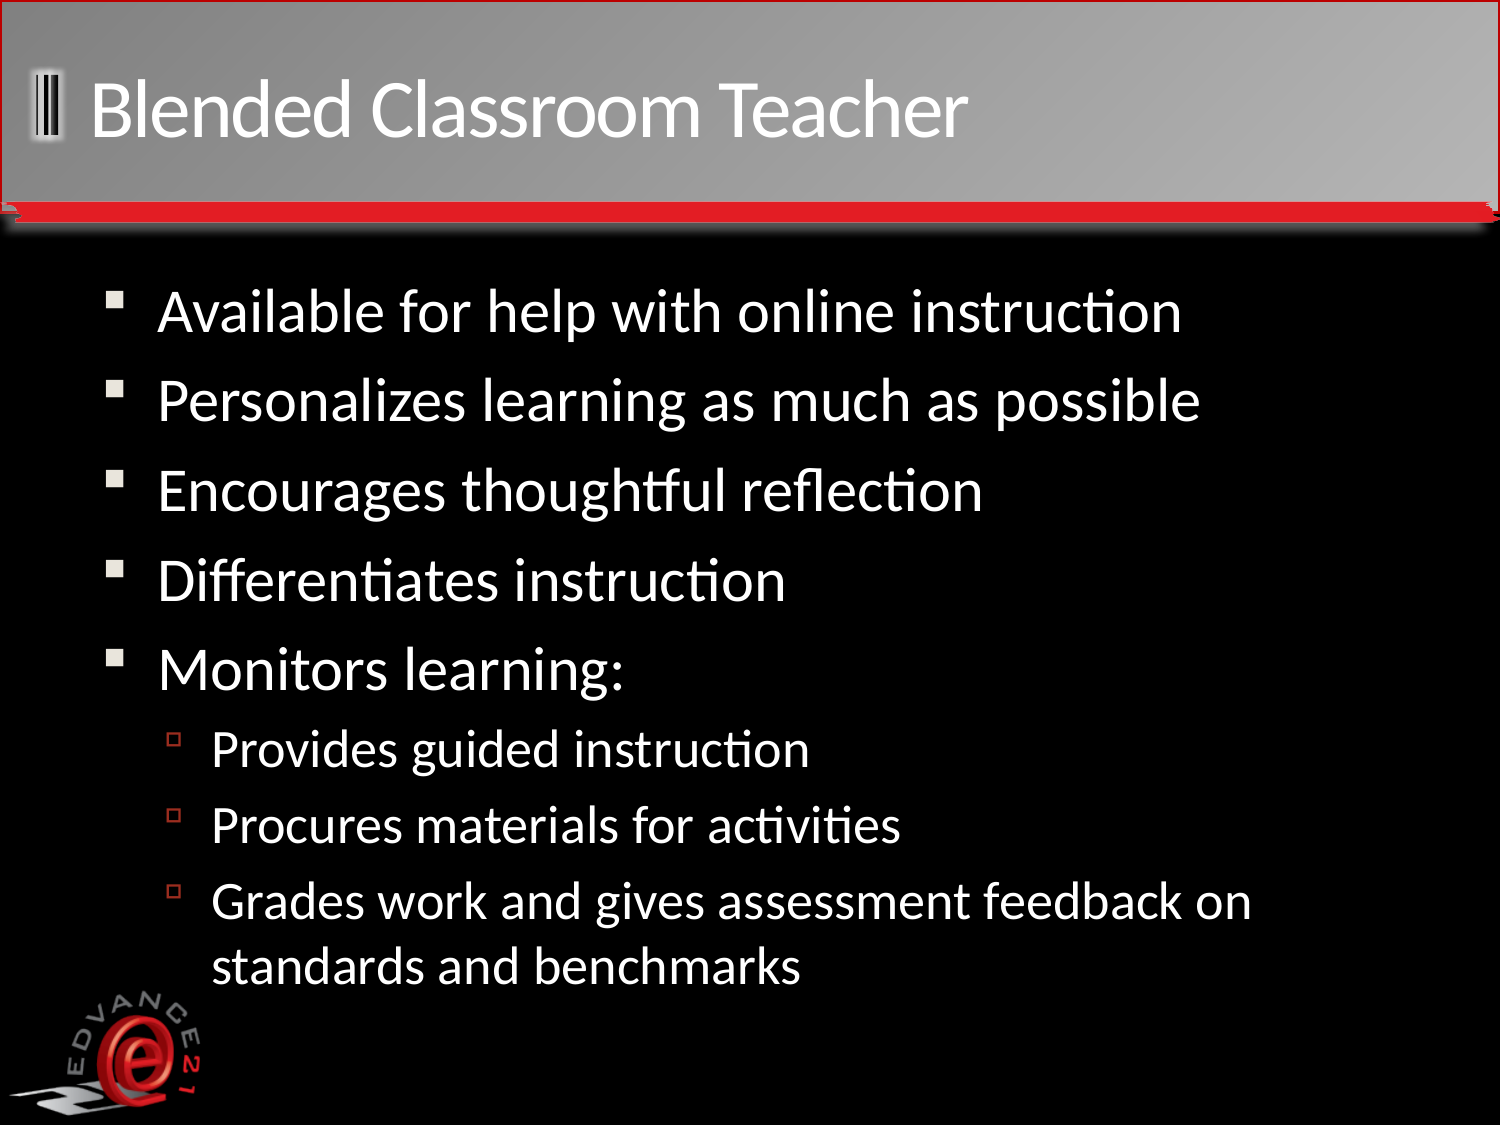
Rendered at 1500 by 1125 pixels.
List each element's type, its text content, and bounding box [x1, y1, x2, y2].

picture [0, 983, 225, 1125]
title Blended Classroom Teacher [75, 46, 1425, 188]
list Available for help with online instruction Personalizes learning as much as possible Encourages thoughtful reflection Differentiates instruction Monitors learning: Provides guided instruction Procures materials for activities Grades work and gives assessment feedback on standards and benchmarks [75, 262, 1425, 1043]
picture [0, 199, 1500, 225]
